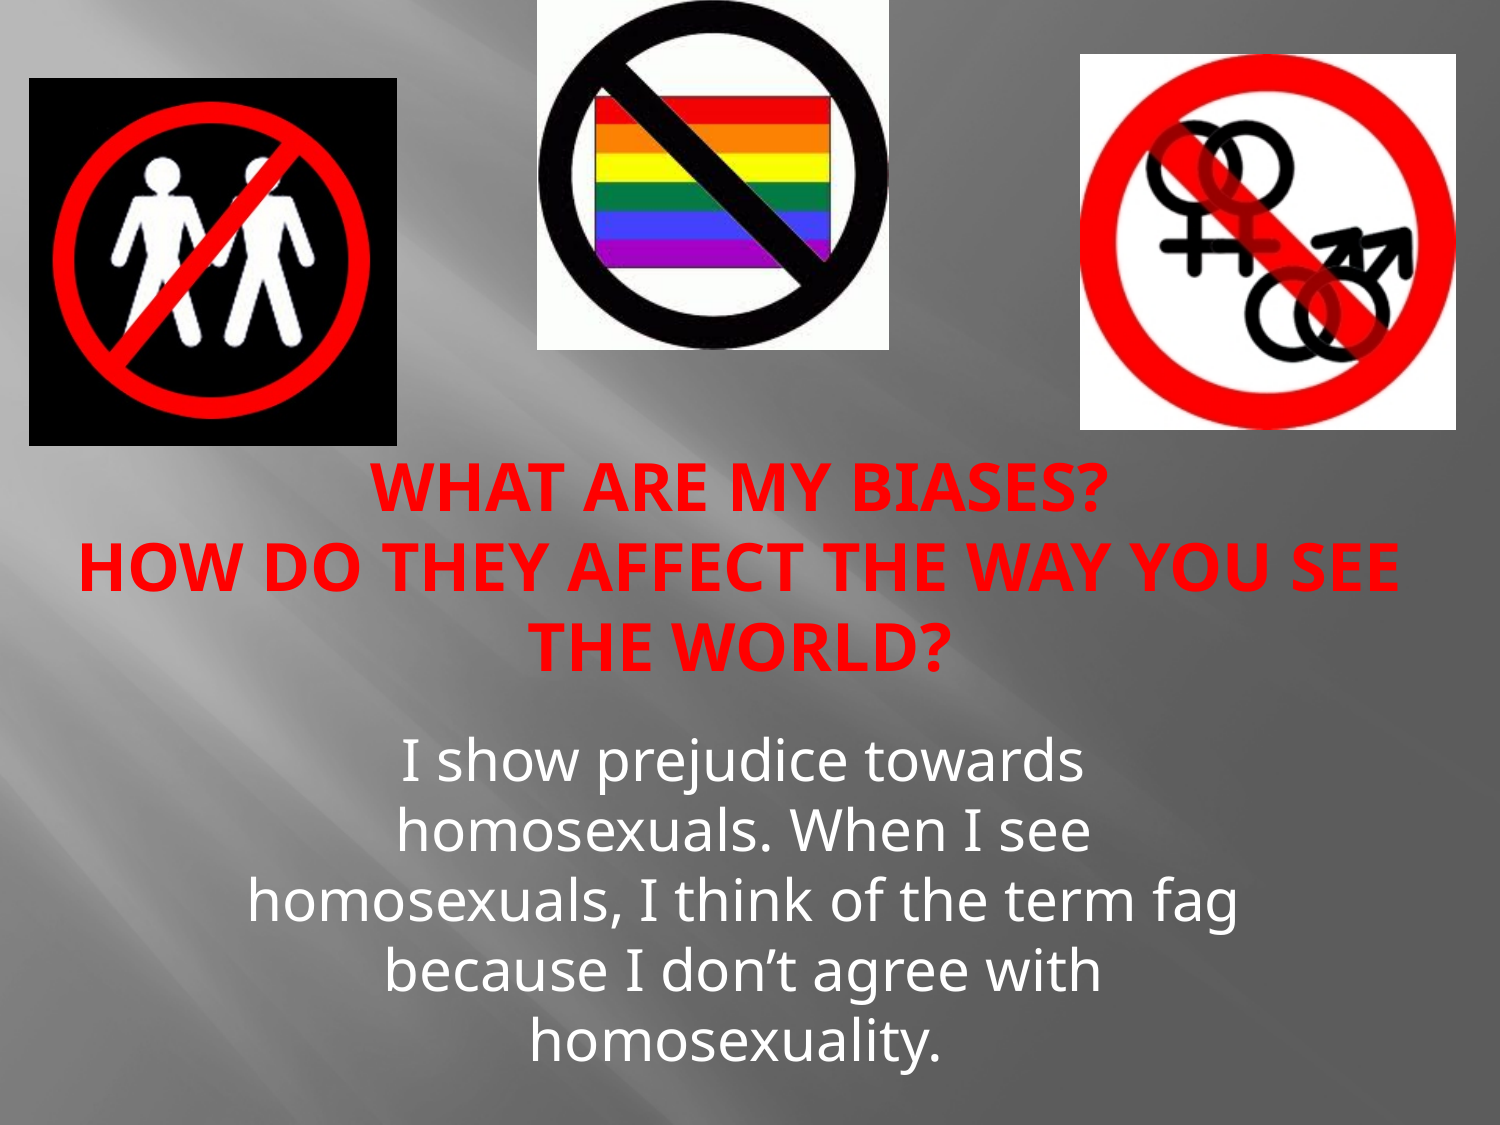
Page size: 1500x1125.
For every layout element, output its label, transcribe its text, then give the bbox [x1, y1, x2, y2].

subtitle I show prejudice towards homosexuals. When I see homosexuals, I think of the term fag because I don’t agree with homosexuality. [218, 716, 1269, 1051]
picture [1080, 54, 1456, 430]
picture [29, 77, 398, 446]
title What are my biases? How do they affect the way You see the world? [64, 385, 1415, 686]
picture [537, 0, 890, 351]
